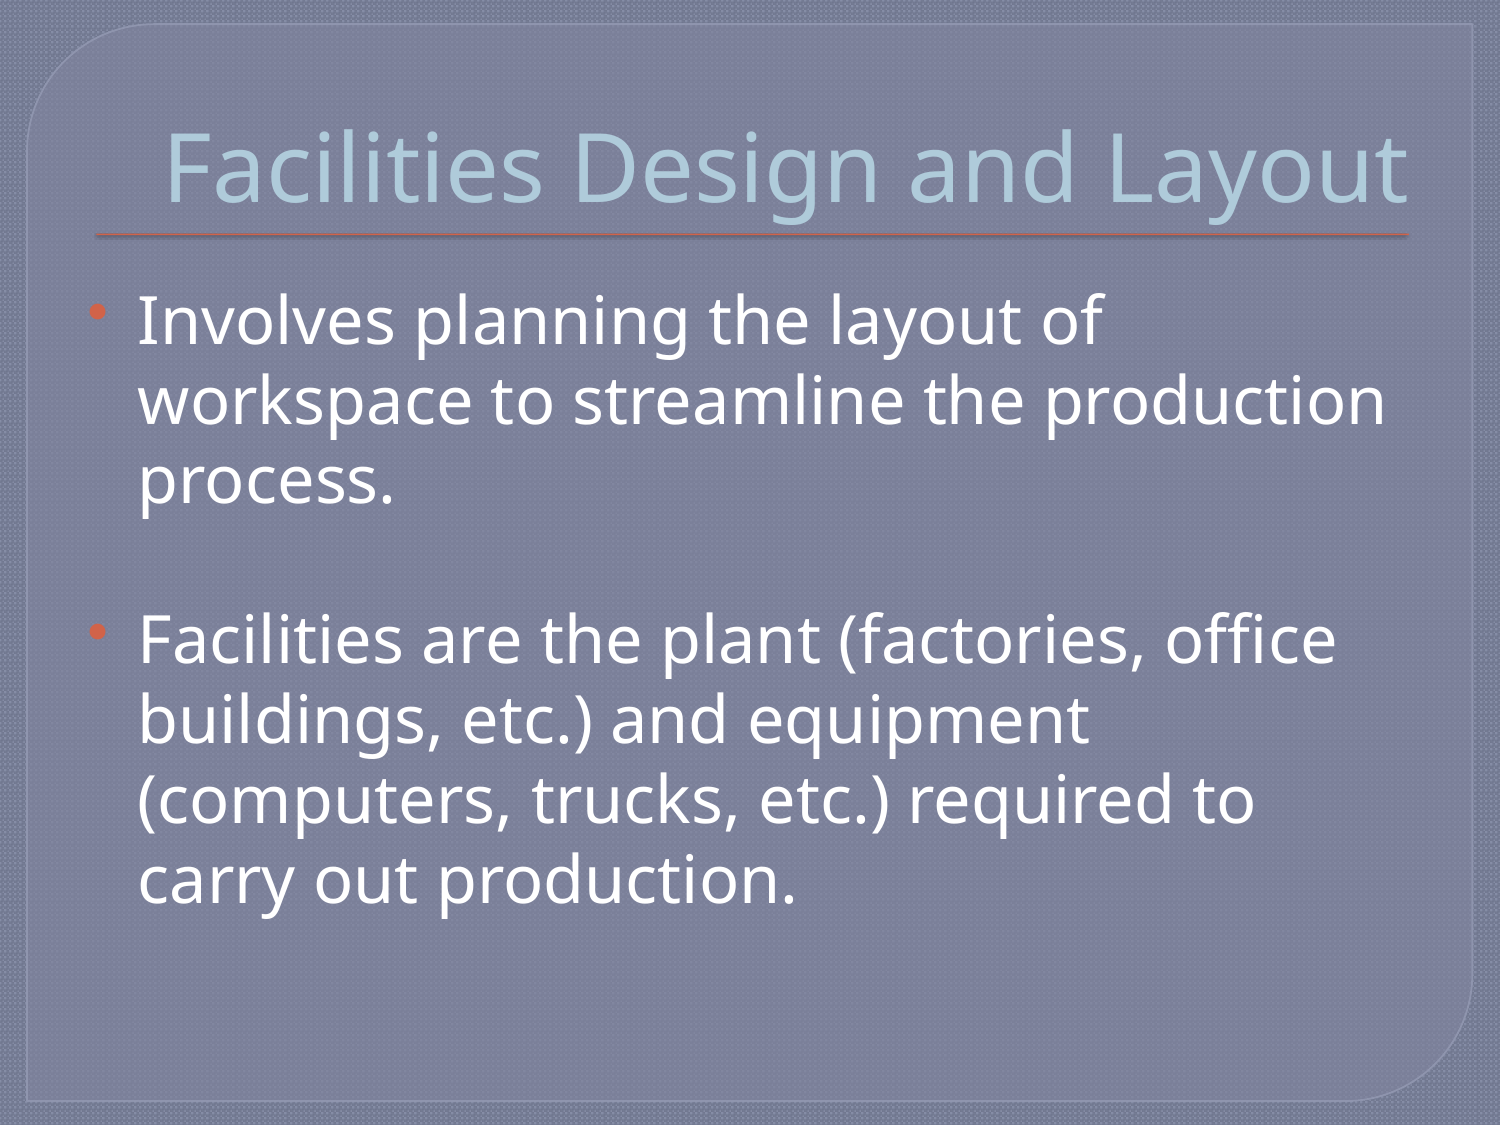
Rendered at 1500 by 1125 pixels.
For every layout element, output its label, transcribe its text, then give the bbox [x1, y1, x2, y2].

title Facilities Design and Layout [75, 41, 1425, 230]
list Involves planning the layout of workspace to streamline the production process. Facilities are the plant (factories, office buildings, etc.) and equipment (computers, trucks, etc.) required to carry out production. [75, 270, 1425, 1013]
